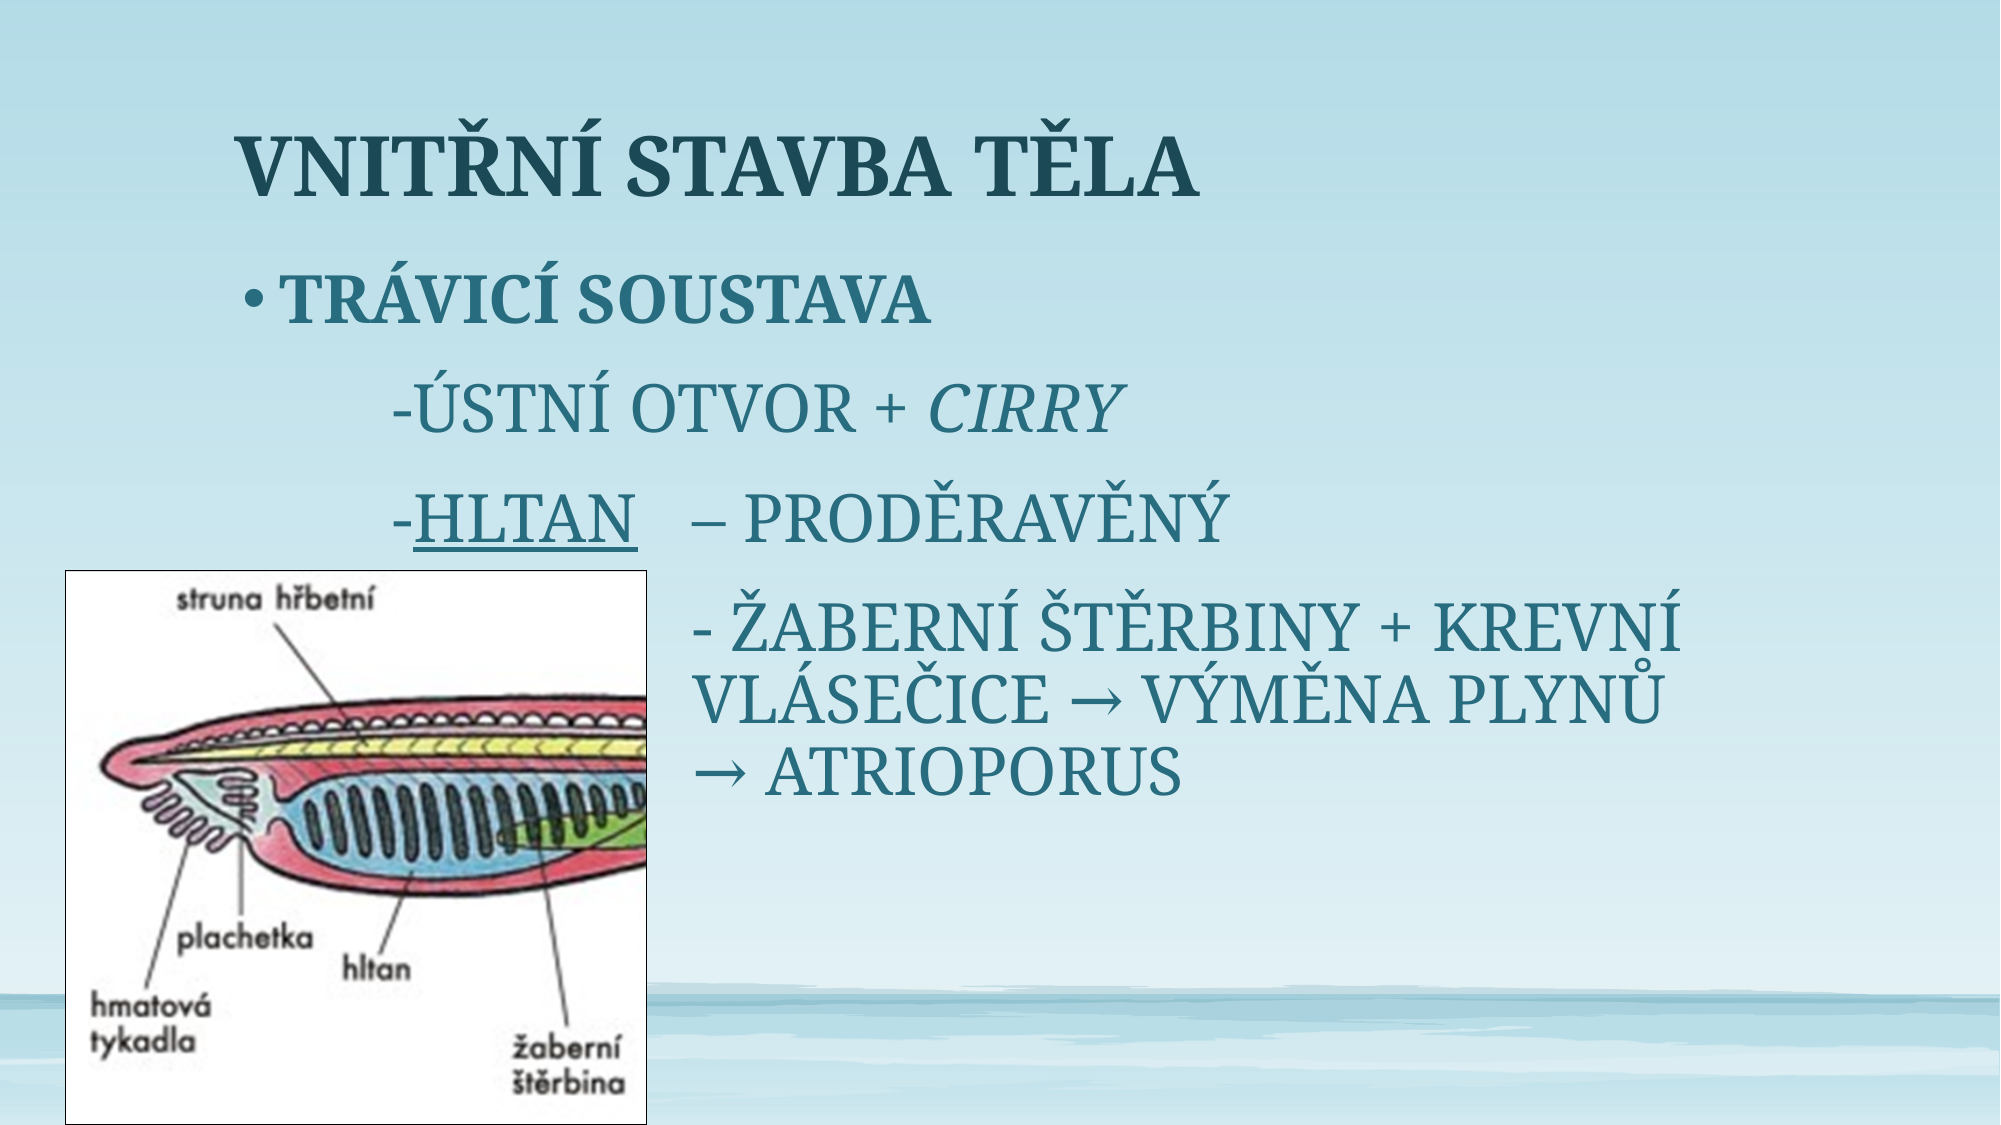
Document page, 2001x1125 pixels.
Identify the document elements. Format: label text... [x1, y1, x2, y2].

list TRÁVICÍ SOUSTAVA -ÚSTNÍ OTVOR + CIRRY -HLTAN – PRODĚRAVĚNÝ - ŽABERNÍ ŠTĚRBINY + KREVNÍ VLÁSEČICE → VÝMĚNA PLYNŮ → ATRIOPORUS [219, 258, 1780, 829]
picture [0, 570, 2000, 1125]
title VNITŘNÍ STAVBA TĚLA [219, 43, 1780, 222]
